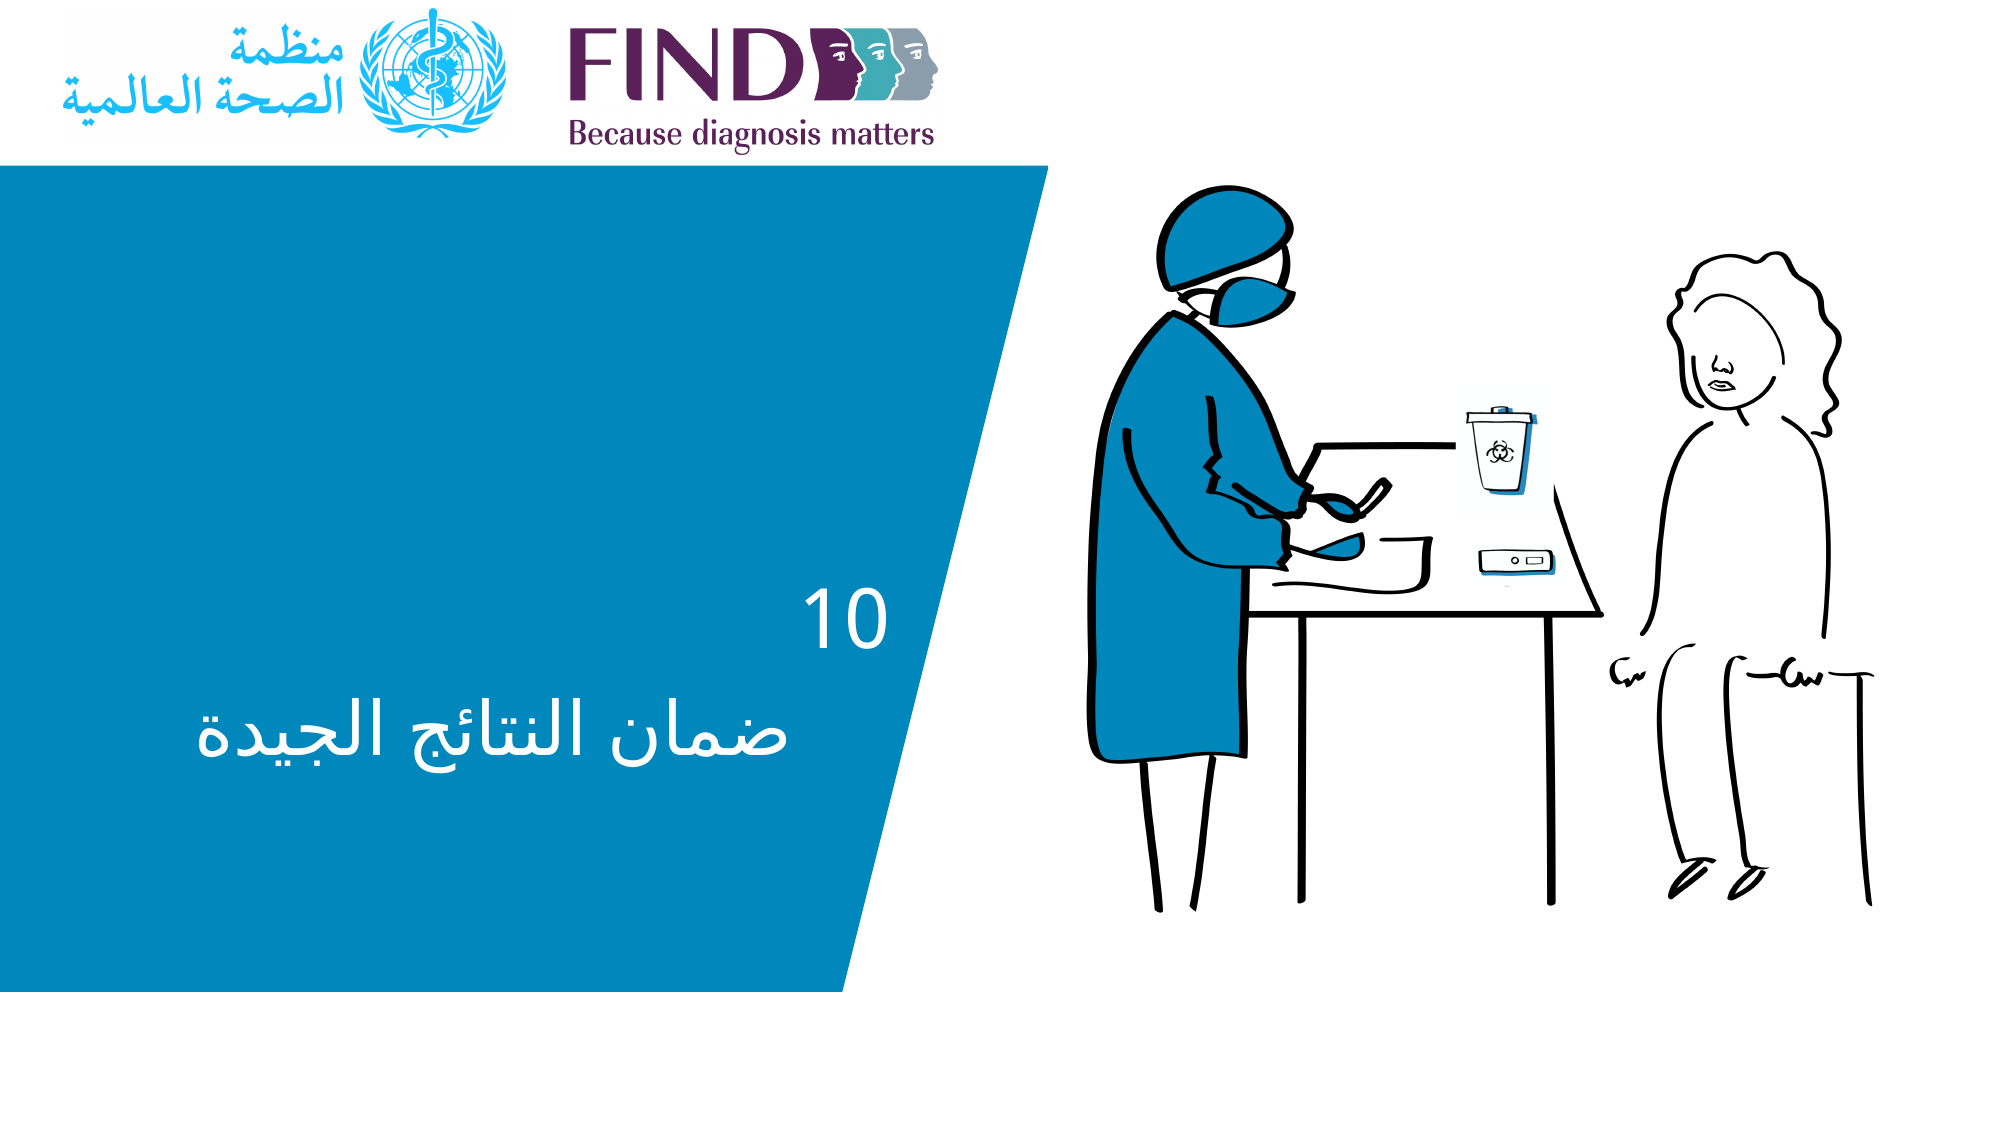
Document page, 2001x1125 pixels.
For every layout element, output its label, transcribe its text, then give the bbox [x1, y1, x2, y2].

picture [1048, 165, 1902, 914]
subtitle ضمان النتائج الجيدة [137, 691, 793, 863]
title 10 [137, 184, 891, 667]
picture [63, 8, 506, 138]
picture [568, 26, 940, 157]
